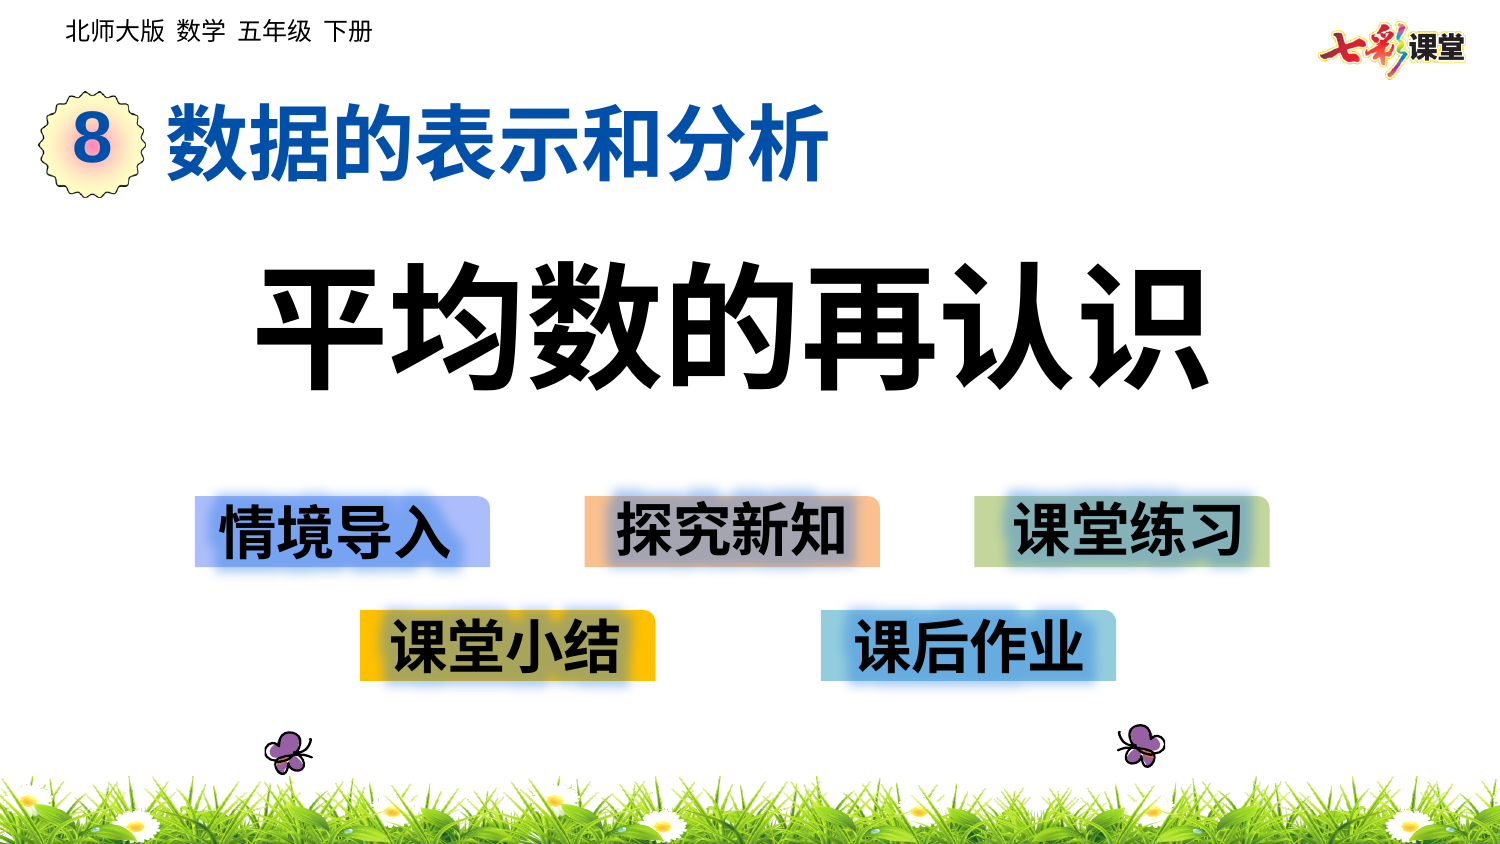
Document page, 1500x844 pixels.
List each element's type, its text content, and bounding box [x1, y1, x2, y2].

text_box 探究新知 [596, 481, 868, 575]
text_box 数据的表示和分析 [154, 85, 843, 197]
picture [0, 730, 1500, 844]
picture [1316, 20, 1468, 80]
text_box 课堂小结 [370, 598, 642, 693]
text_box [37, 81, 146, 198]
text_box 课后作业 [833, 598, 1106, 693]
picture [1111, 723, 1166, 772]
text_box 课堂练习 [993, 481, 1266, 575]
text_box 平均数的再认识 [240, 235, 1226, 412]
text_box 情境导入 [199, 484, 472, 579]
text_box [0, 0, 573, 70]
